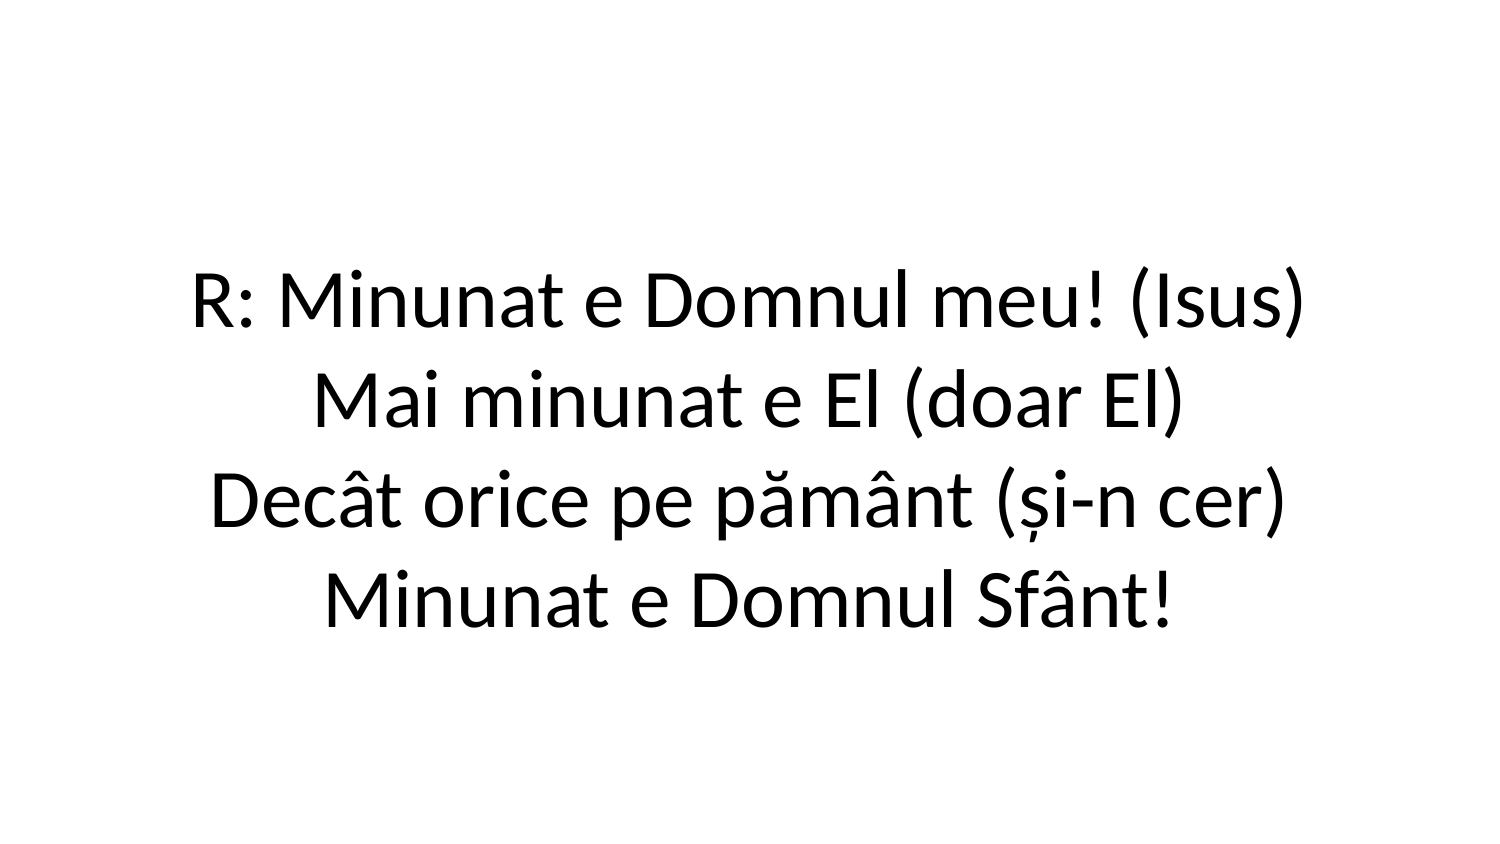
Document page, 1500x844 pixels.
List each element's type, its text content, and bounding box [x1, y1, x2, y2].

text_box R: Minunat e Domnul meu! (Isus) Mai minunat e El (doar El) Decât orice pe pământ (și-n cer) Minunat e Domnul Sfânt! [175, 192, 1325, 652]
